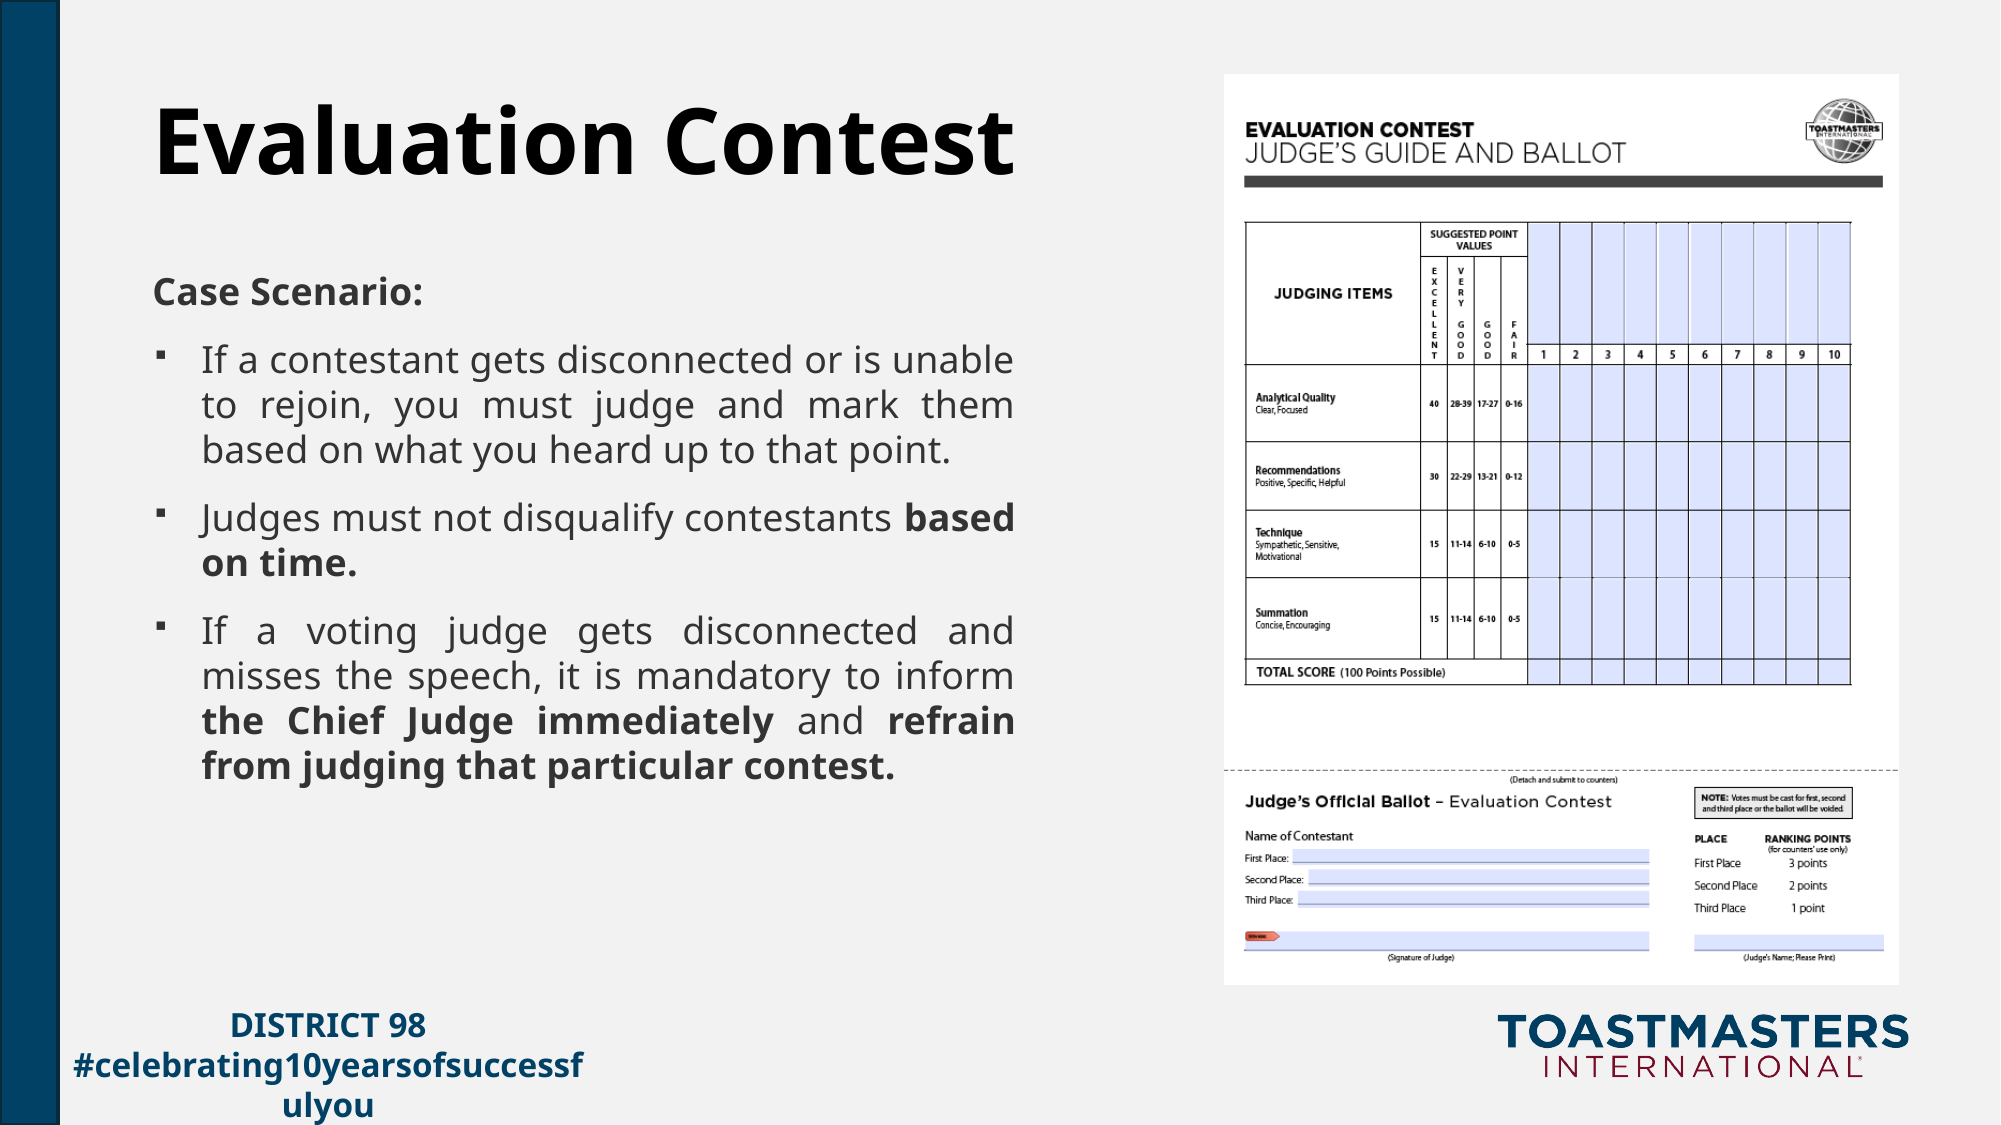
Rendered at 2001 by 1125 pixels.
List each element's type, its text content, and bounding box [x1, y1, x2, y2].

title Evaluation Contest [137, 59, 1944, 229]
list Case Scenario: If a contestant gets disconnected or is unable to rejoin, you must judge and mark them based on what you heard up to that point. Judges must not disqualify contestants based on time. If a voting judge gets disconnected and misses the speech, it is mandatory to inform the Chief Judge immediately and refrain from judging that particular contest. [137, 260, 1033, 950]
text_box [0, 0, 60, 1125]
picture [1224, 74, 2000, 1125]
text_box DISTRICT 98 #celebrating10yearsofsuccessfulyou [58, 996, 599, 1125]
